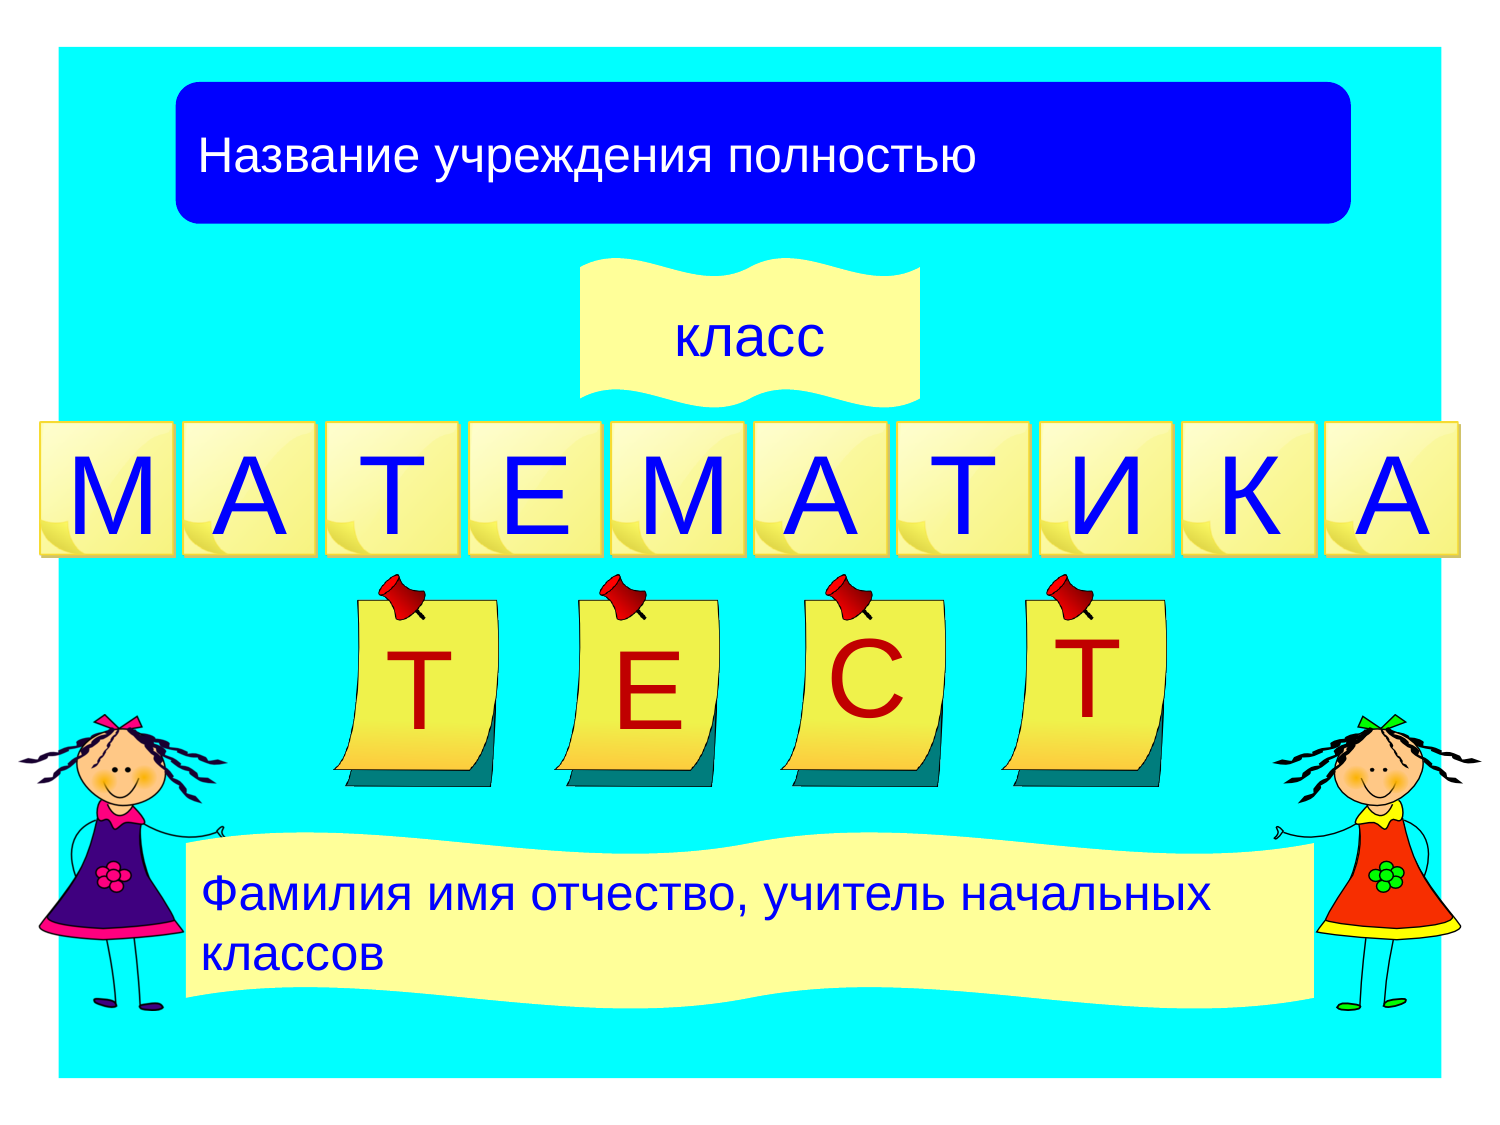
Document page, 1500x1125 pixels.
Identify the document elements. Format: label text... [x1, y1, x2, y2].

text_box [18, 714, 1482, 1011]
text_box Название учреждения полностью [175, 81, 1351, 224]
text_box [56, 566, 1443, 713]
text_box [56, 45, 1443, 420]
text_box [39, 421, 1461, 558]
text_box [333, 573, 1167, 787]
text_box [56, 1018, 1443, 1080]
text_box класс [578, 256, 923, 410]
